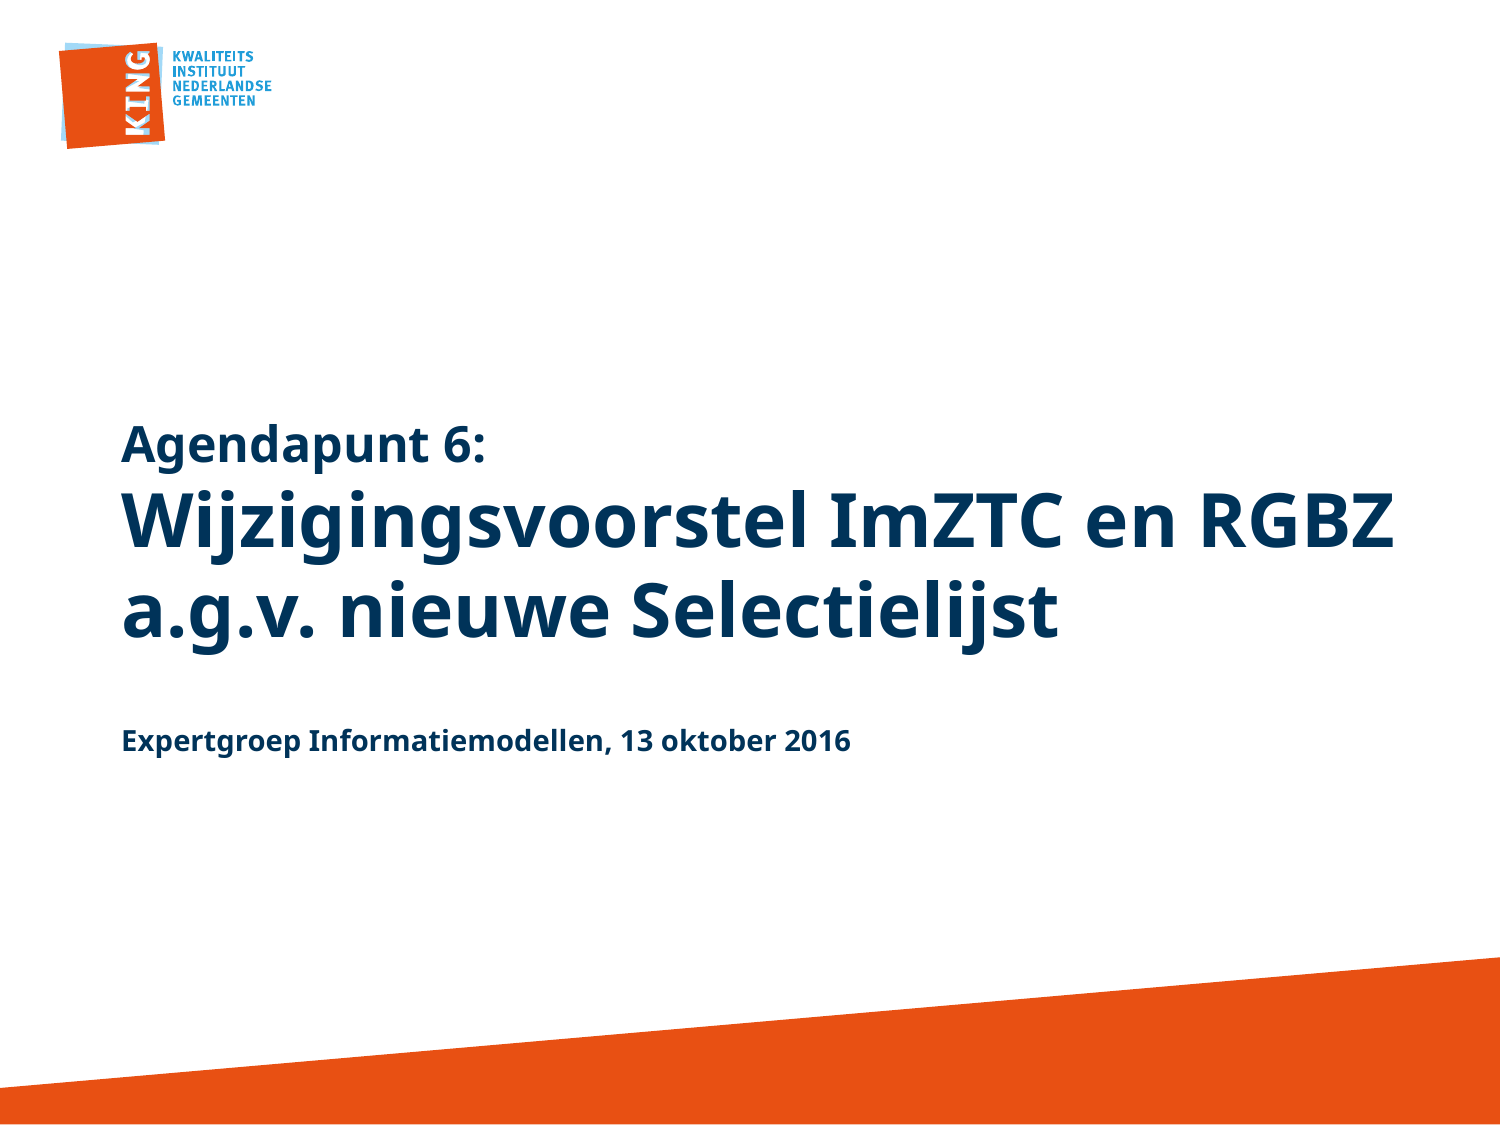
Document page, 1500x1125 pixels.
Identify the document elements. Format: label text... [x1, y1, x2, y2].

title Agendapunt 6: Wijzigingsvoorstel ImZTC en RGBZ a.g.v. nieuwe Selectielijst Expertgroep Informatiemodellen, 13 oktober 2016 [106, 374, 1500, 616]
